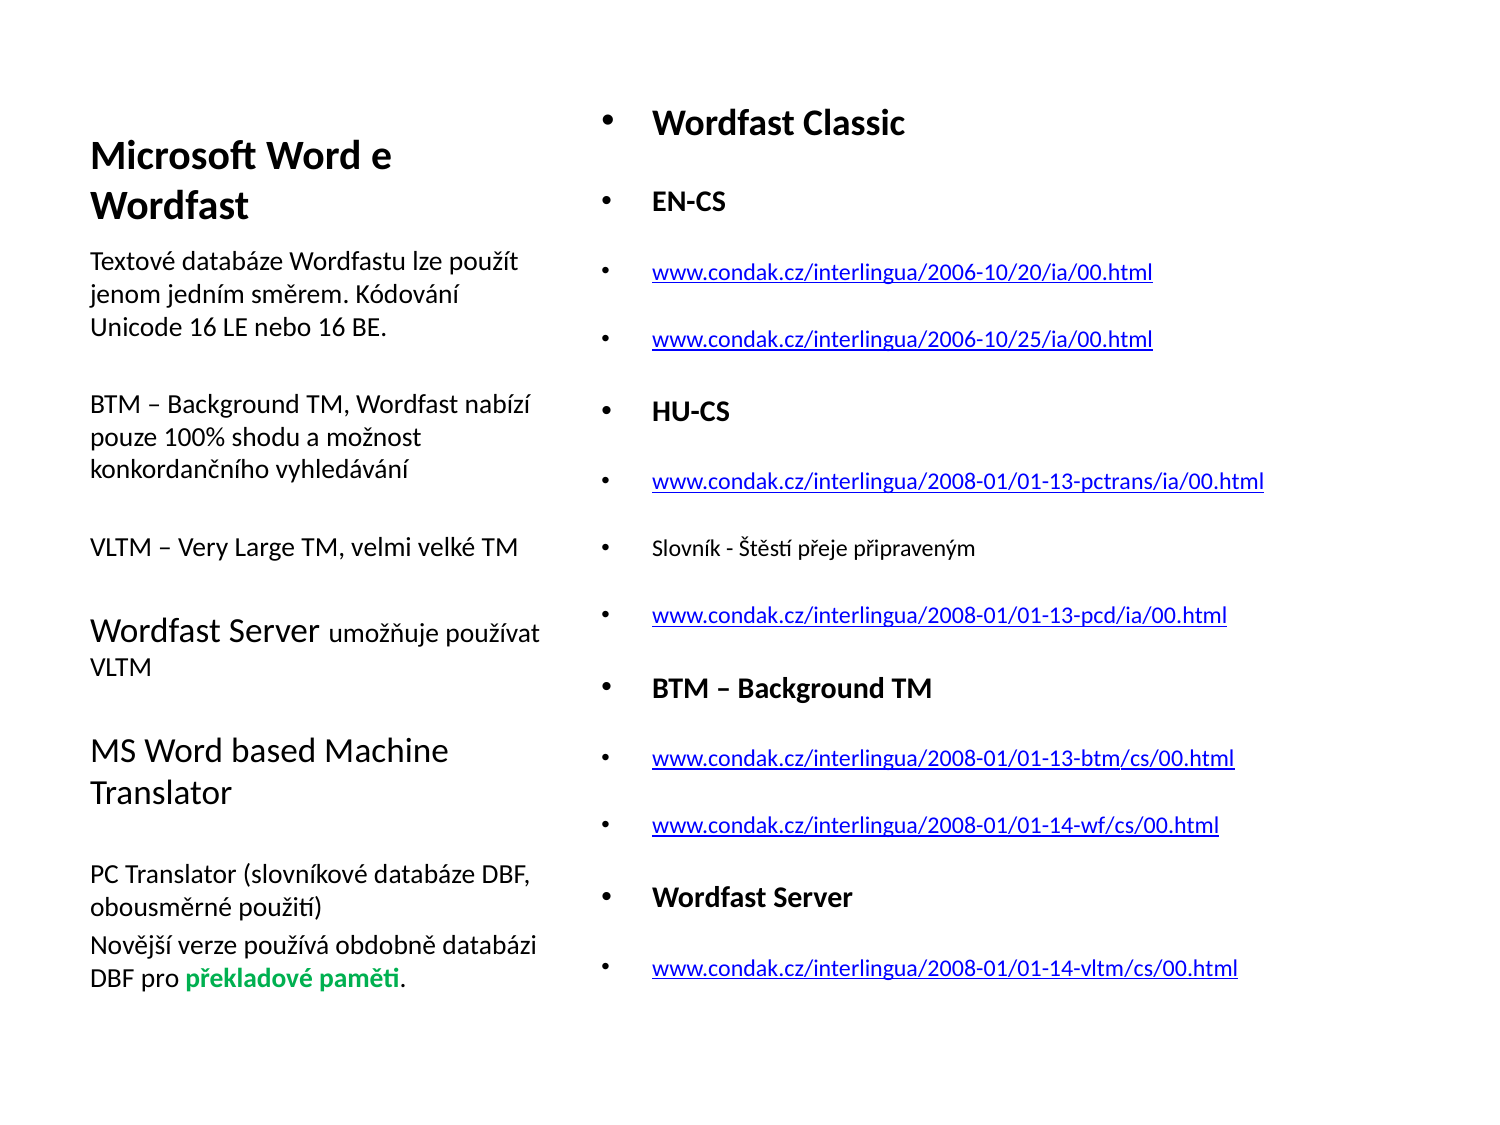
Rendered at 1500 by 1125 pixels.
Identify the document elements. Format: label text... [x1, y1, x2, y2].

list Textové databáze Wordfastu lze použít jenom jedním směrem. Kódování Unicode 16 LE nebo 16 BE. BTM – Background TM, Wordfast nabízí pouze 100% shodu a možnost konkordančního vyhledávání VLTM – Very Large TM, velmi velké TM Wordfast Server umožňuje používat VLTM MS Word based Machine Translator PC Translator (slovníkové databáze DBF, obousměrné použití) Novější verze používá obdobně databázi DBF pro překladové paměti. [75, 235, 569, 1005]
title Microsoft Word e Wordfast [75, 44, 569, 235]
list Wordfast Classic EN-CS www.condak.cz/interlingua/2006-10/20/ia/00.html www.condak.cz/interlingua/2006-10/25/ia/00.html HU-CS www.condak.cz/interlingua/2008-01/01-13-pctrans/ia/00.html Slovník - Štěstí přeje připraveným www.condak.cz/interlingua/2008-01/01-13-pcd/ia/00.html BTM – Background TM www.condak.cz/interlingua/2008-01/01-13-btm/cs/00.html www.condak.cz/interlingua/2008-01/01-14-wf/cs/00.html Wordfast Server www.condak.cz/interlingua/2008-01/01-14-vltm/cs/00.html [586, 90, 1425, 1005]
